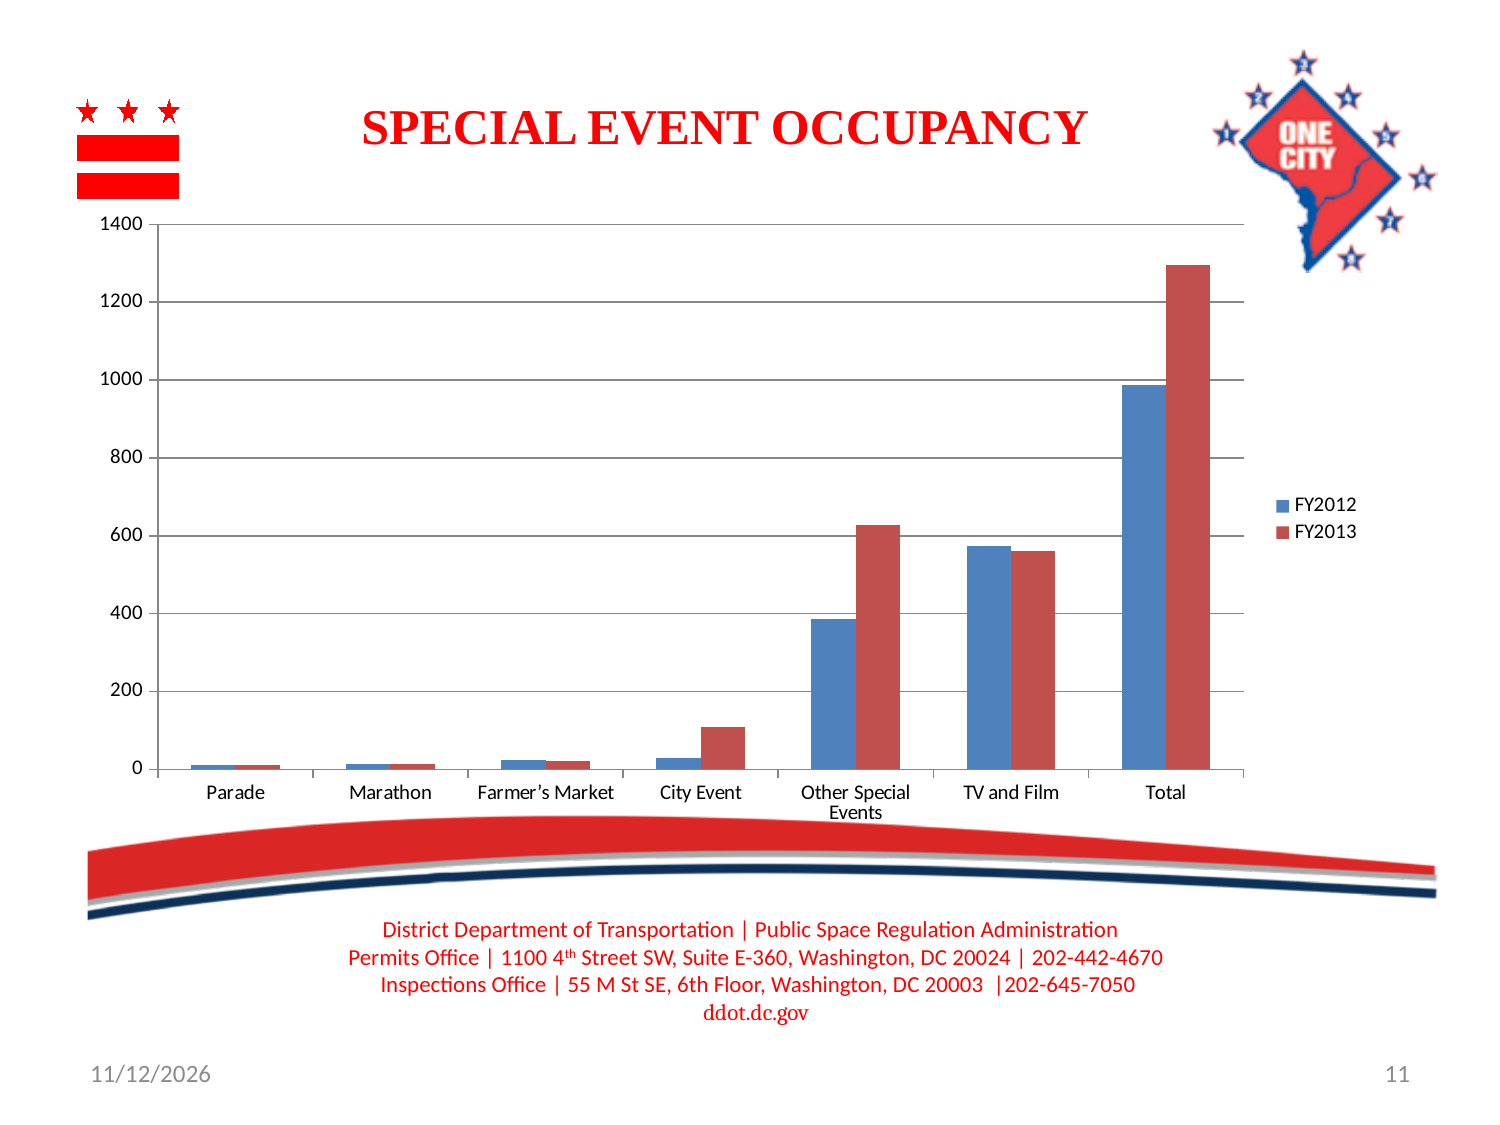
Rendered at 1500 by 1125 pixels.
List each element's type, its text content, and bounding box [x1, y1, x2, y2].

slide_number 11 [1074, 1042, 1425, 1103]
chart [72, 201, 1377, 838]
picture [74, 99, 180, 201]
picture [1212, 49, 1438, 274]
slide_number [75, 1042, 425, 1103]
picture [87, 812, 1440, 951]
text_box District Department of Transportation | Public Space Regulation Administration Permits Office | 1100 4th Street SW, Suite E-360, Washington, DC 20024 | 202-442-4670 Inspections Office | 55 M St SE, 6th Floor, Washington, DC 20003 |202-645-7050 ddot.dc.gov [62, 899, 1450, 1050]
text_box SPECIAL EVENT OCCUPANCY [337, 87, 1113, 163]
